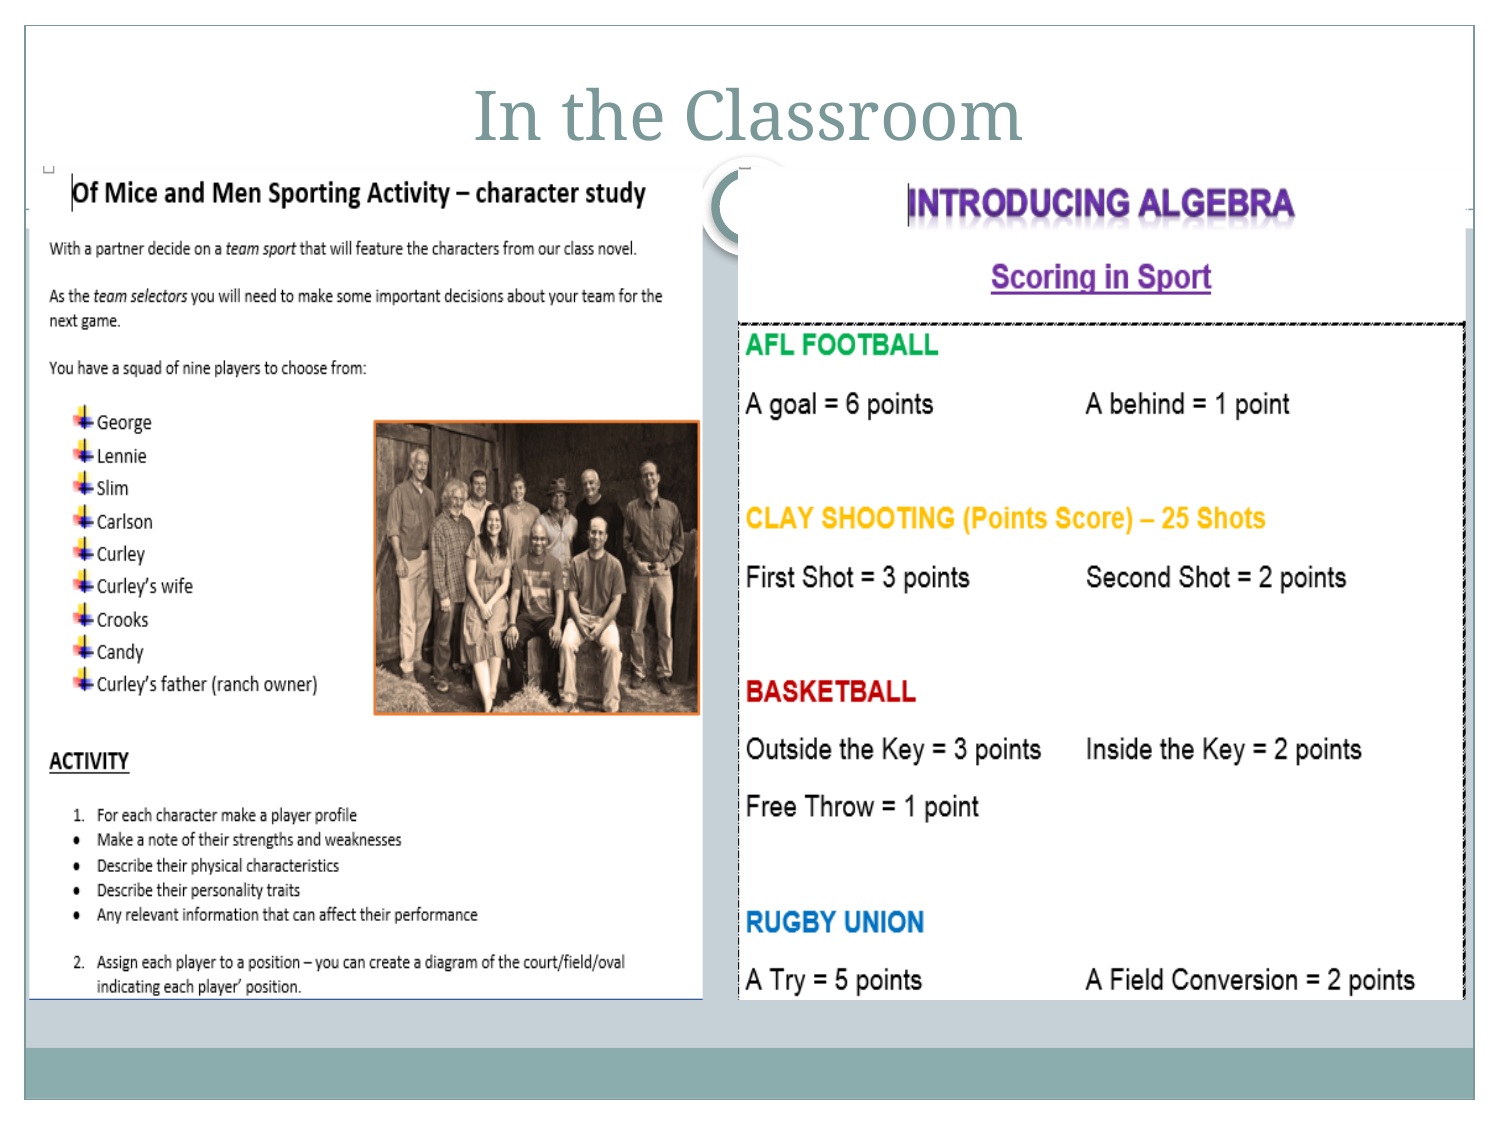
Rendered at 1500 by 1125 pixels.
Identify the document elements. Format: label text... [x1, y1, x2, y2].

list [29, 166, 703, 1000]
title In the Classroom [49, 37, 1450, 162]
picture [737, 166, 1466, 1000]
